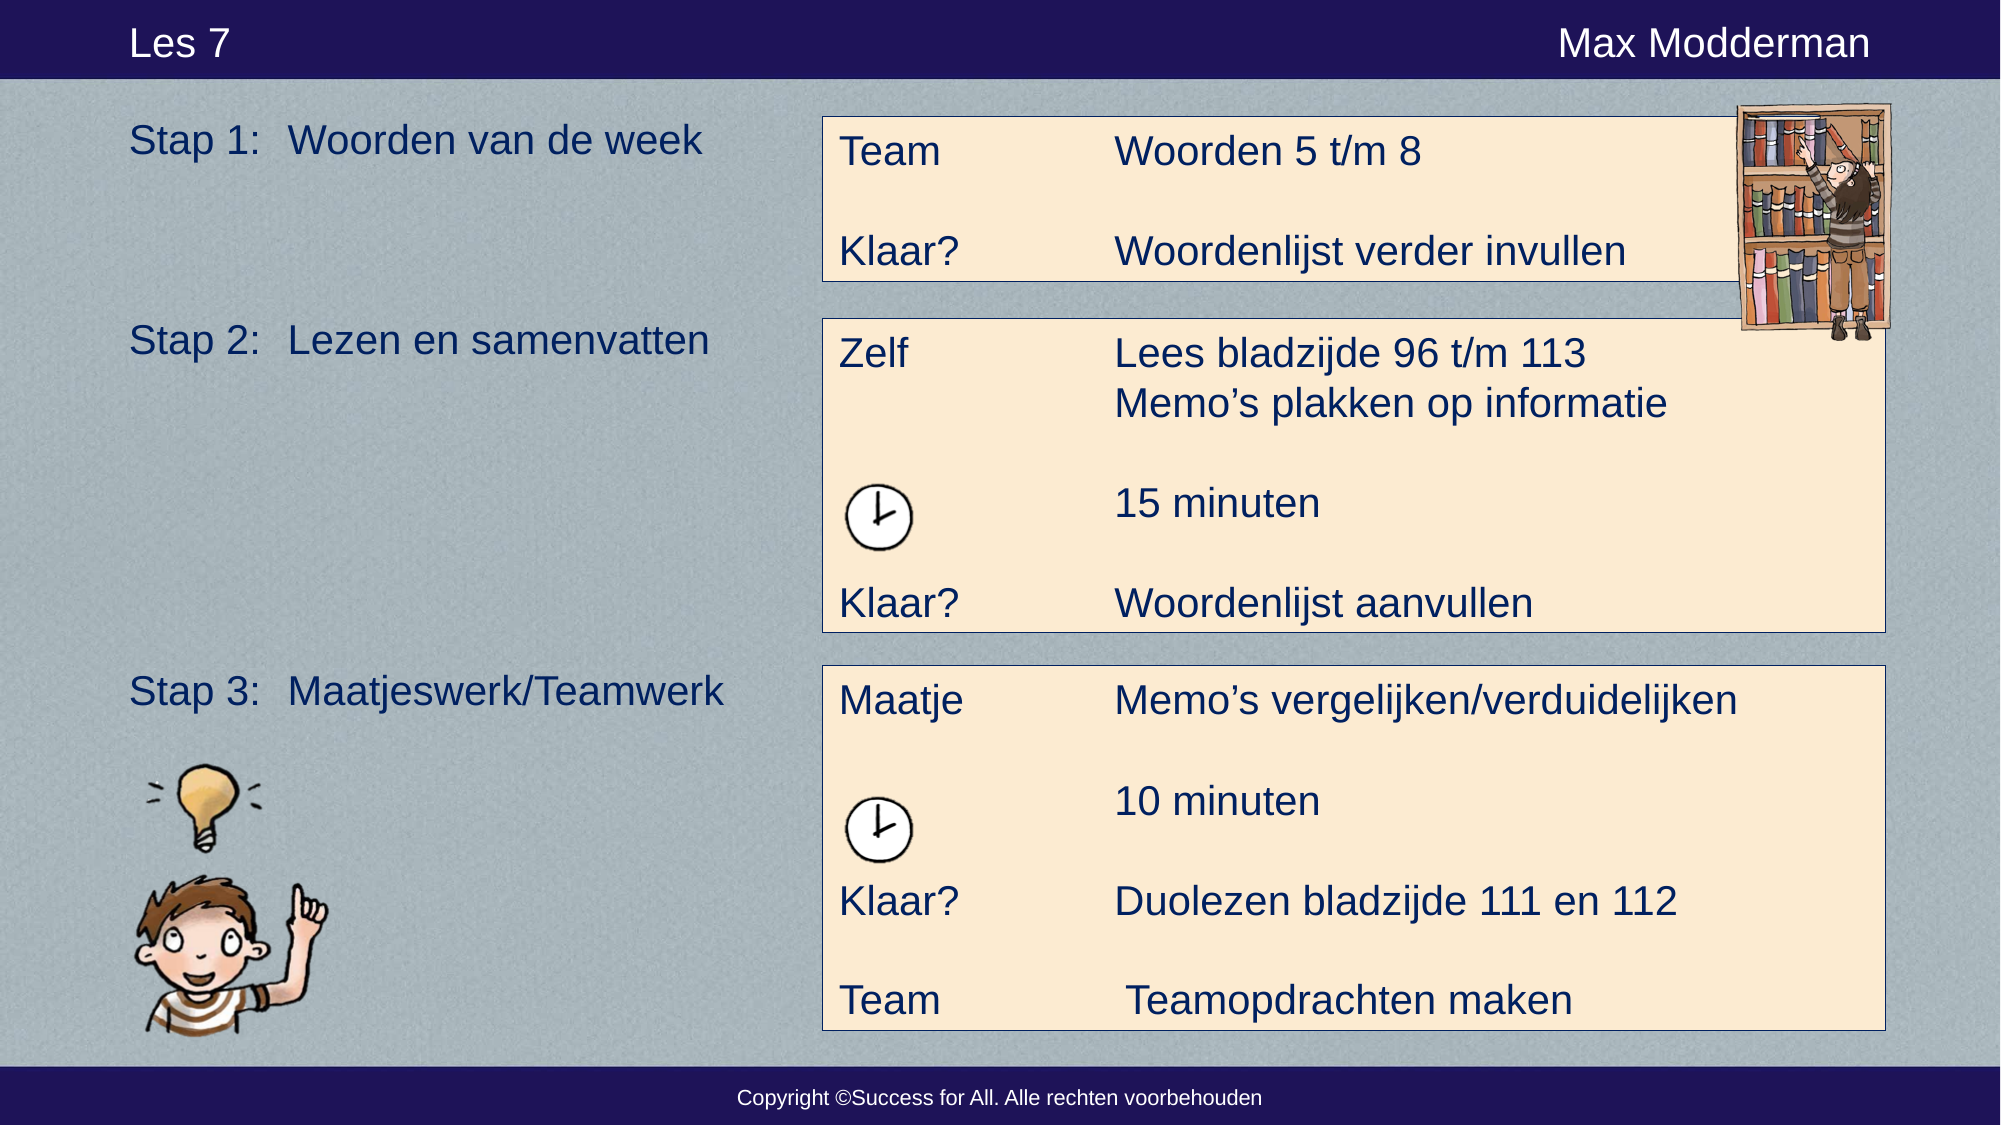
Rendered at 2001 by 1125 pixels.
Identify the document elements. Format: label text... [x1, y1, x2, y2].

text_box Copyright ©Success for All. Alle rechten voorbehouden [0, 1076, 2000, 1125]
text_box Stap 1: Woorden van de week Stap 2: Lezen en samenvatten Stap 3: Maatjeswerk/Teamwerk [114, 105, 907, 721]
text_box Team Woorden 5 t/m 8 Klaar? Woordenlijst verder invullen [822, 116, 1720, 282]
text_box Les 7 [114, 8, 354, 73]
text_box Maatje Memo’s vergelijken/verduidelijken 10 minuten Klaar? Duolezen bladzijde 111 en 112 Team Teamopdrachten maken [822, 665, 1886, 1031]
text_box Zelf Lees bladzijde 96 t/m 113 Memo’s plakken op informatie 15 minuten Klaar? Woordenlijst aanvullen [907, 318, 1886, 633]
text_box Max Modderman [999, 8, 1886, 123]
picture [0, 0, 2001, 1125]
